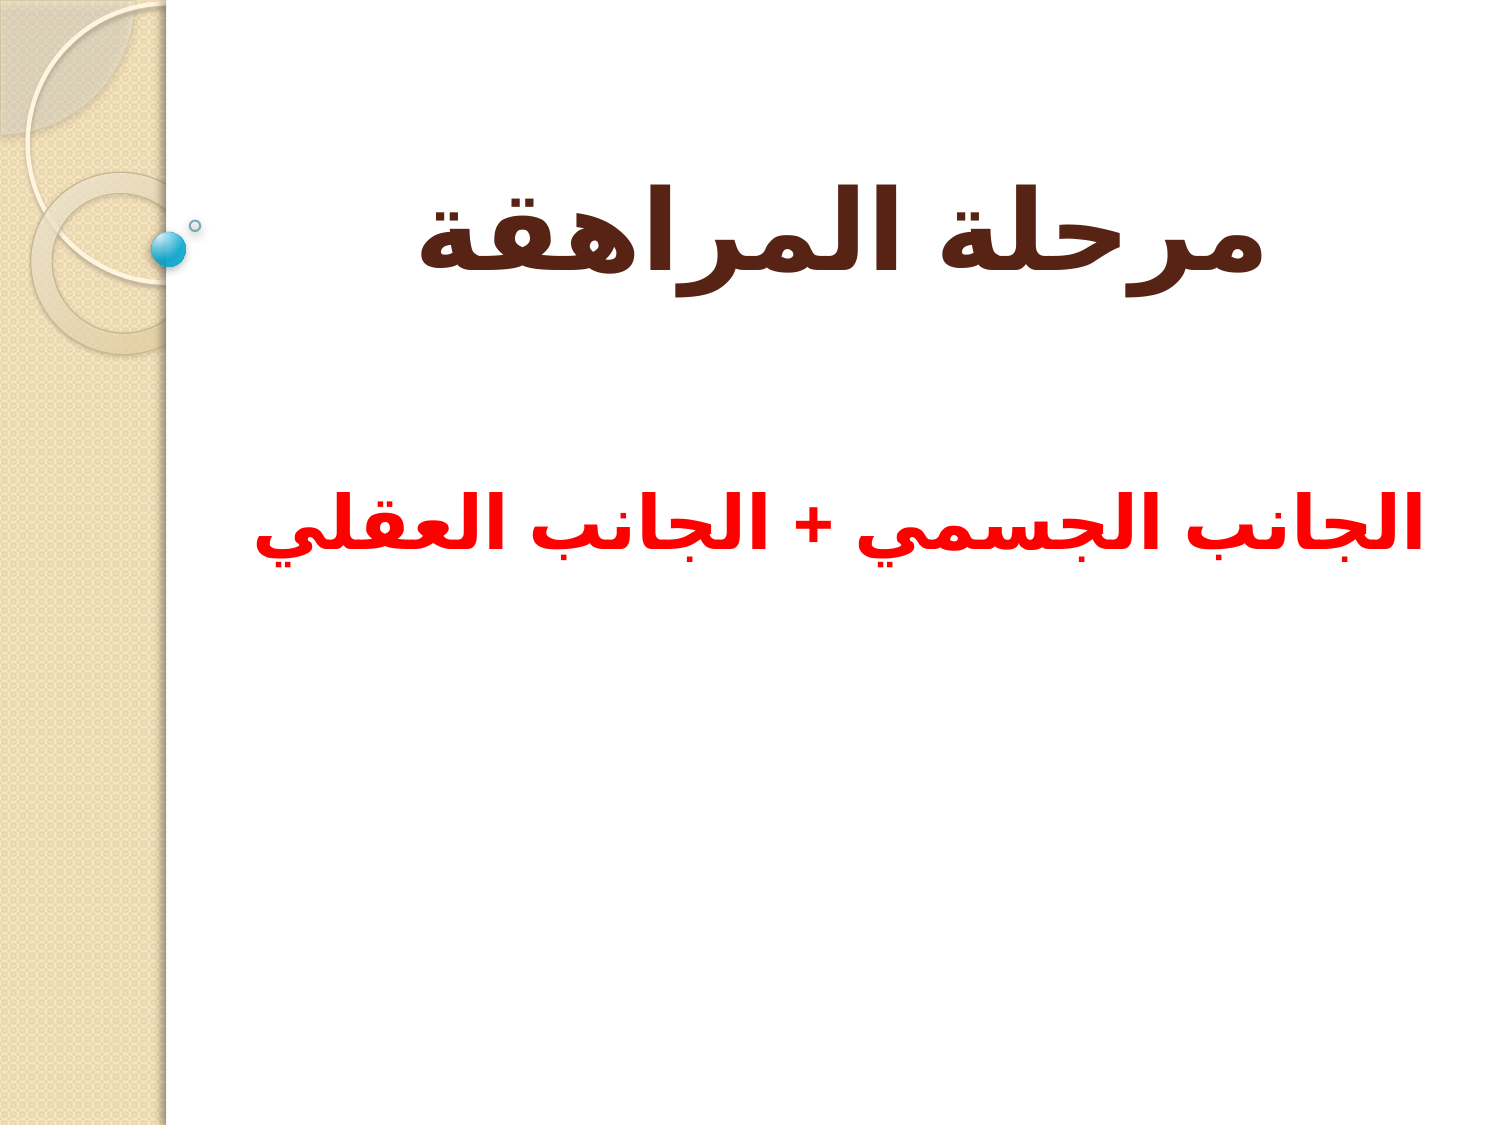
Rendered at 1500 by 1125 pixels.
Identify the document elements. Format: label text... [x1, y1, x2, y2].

title مرحلة المراهقة [234, 59, 1450, 301]
subtitle الجانب الجسمي + الجانب العقلي [234, 303, 1450, 591]
